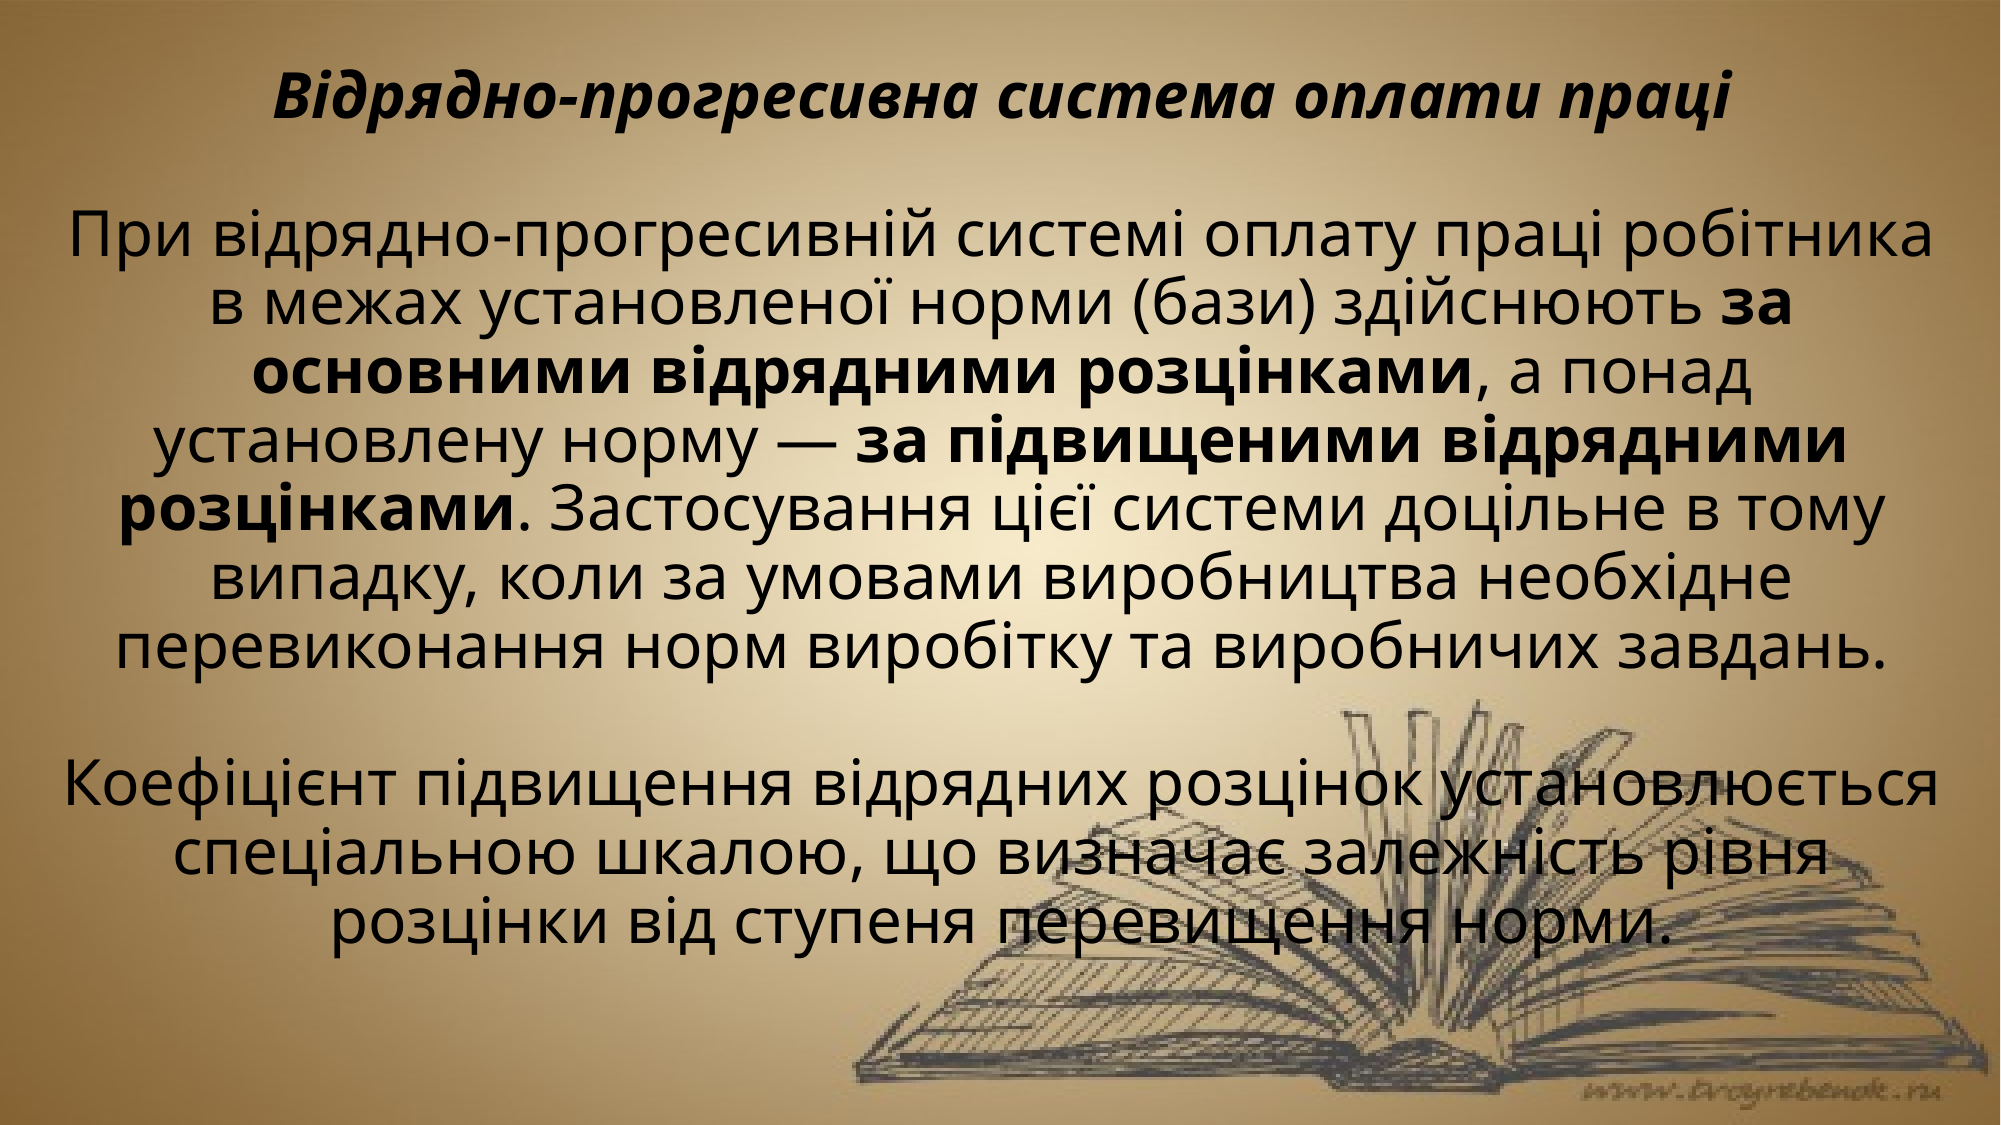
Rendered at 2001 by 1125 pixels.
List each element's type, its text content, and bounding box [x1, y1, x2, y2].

title Відрядно-прогресивна система оплати праці При відрядно-прогресивній системі оплату праці робітника в межах установленої норми (бази) здійснюють за основними відрядними розцінками, а понад установлену норму — за підвищеними відрядними розцінками. Застосування цієї системи доцільне в тому випадку, коли за умовами виробництва необхідне перевиконання норм виробітку та виробничих завдань. Коефіцієнт підвищення відрядних розцінок установлюється спеціальною шкалою, що визначає залежність рівня розцінки від ступеня перевищення норми. [33, 0, 1971, 1097]
picture [0, 0, 2001, 1125]
